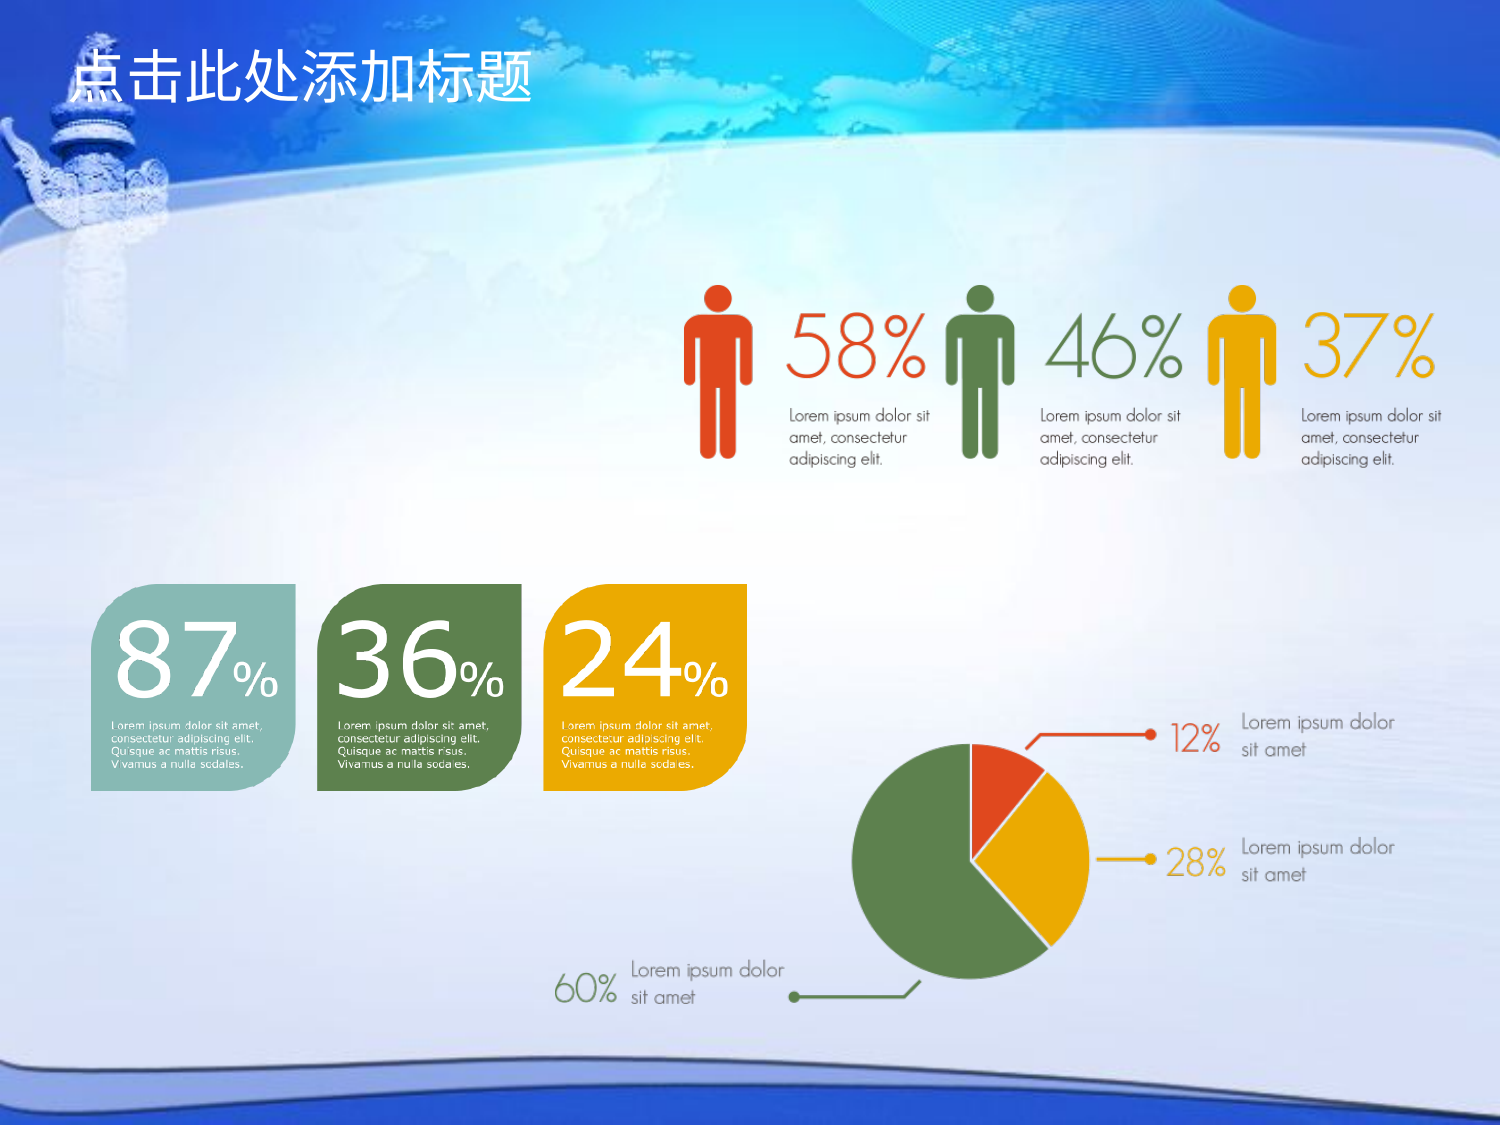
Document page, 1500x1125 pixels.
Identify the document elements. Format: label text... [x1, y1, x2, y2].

picture [0, 0, 1500, 1125]
text_box 点击此处添加标题 [53, 33, 845, 118]
